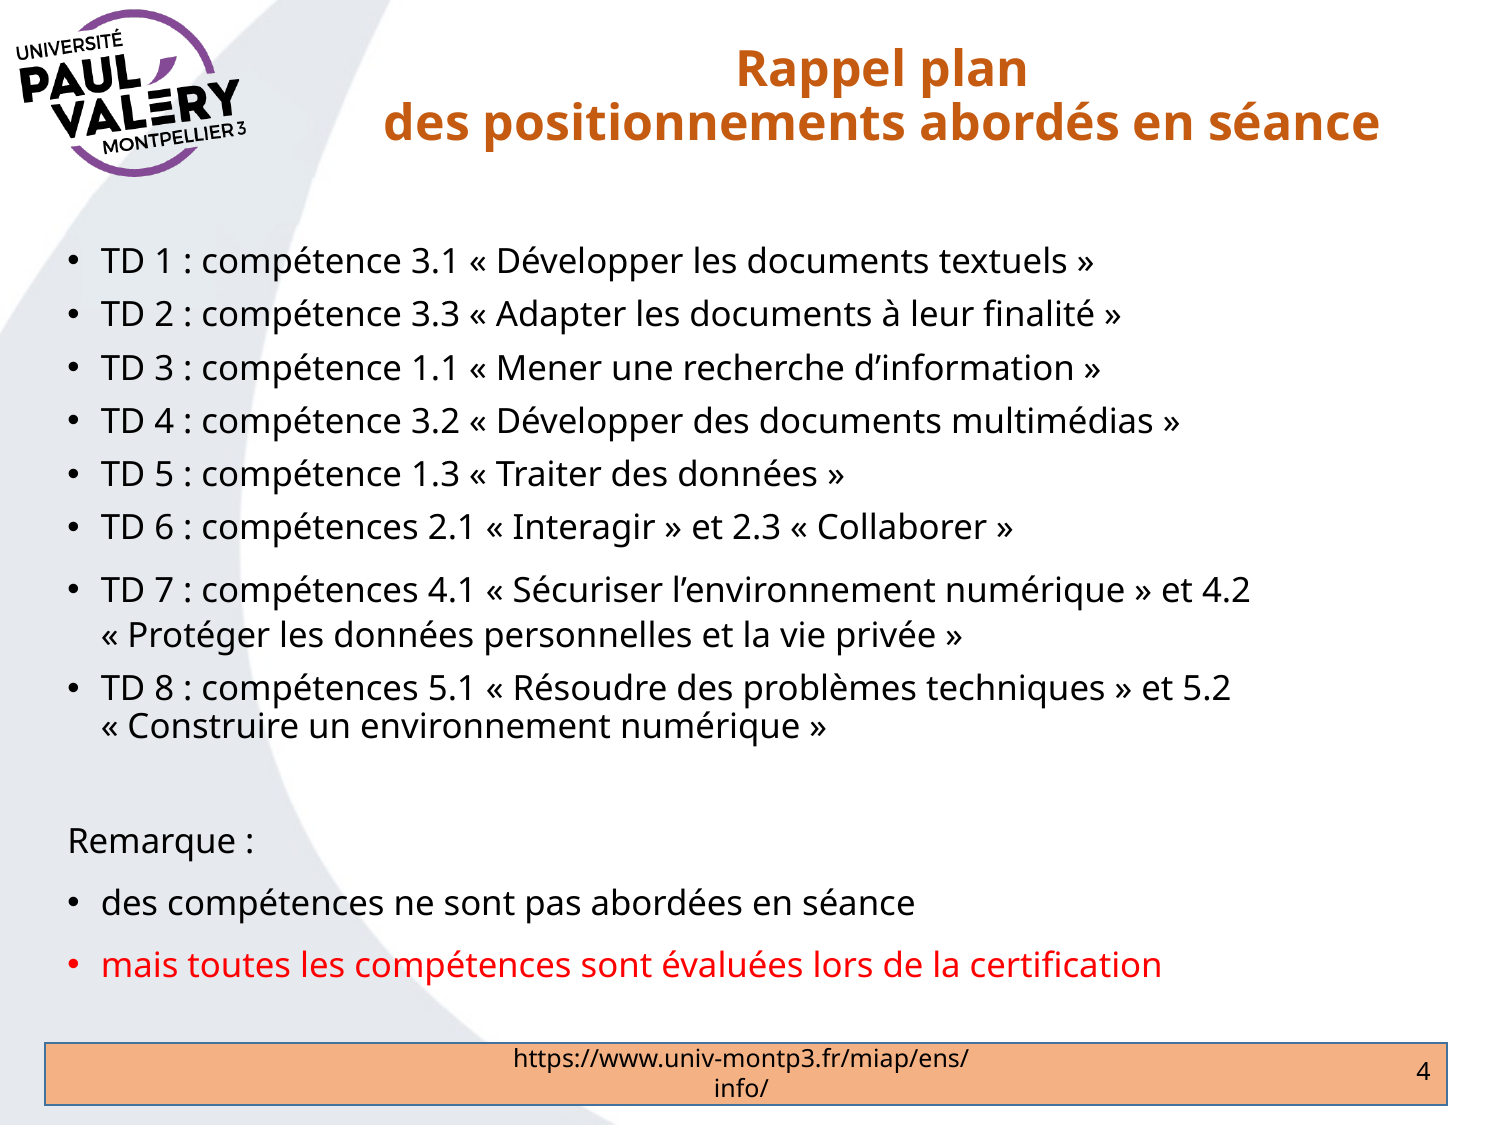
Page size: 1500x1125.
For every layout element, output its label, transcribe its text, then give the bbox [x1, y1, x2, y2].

list TD 1 : compétence 3.1 « Développer les documents textuels » TD 2 : compétence 3.3 « Adapter les documents à leur finalité » TD 3 : compétence 1.1 « Mener une recherche d’information » TD 4 : compétence 3.2 « Développer des documents multimédias » TD 5 : compétence 1.3 « Traiter des données » TD 6 : compétences 2.1 « Interagir » et 2.3 « Collaborer » TD 7 : compétences 4.1 « Sécuriser l’environnement numérique » et 4.2 « Protéger les données personnelles et la vie privée » TD 8 : compétences 5.1 « Résoudre des problèmes techniques » et 5.2 « Construire un environnement numérique » Remarque : des compétences ne sont pas abordées en séance mais toutes les compétences sont évaluées lors de la certification [52, 235, 1446, 1001]
slide_number 4 [1107, 1042, 1446, 1103]
footer https://www.univ-montp3.fr/miap/ens/info/ [480, 1042, 1004, 1103]
title Rappel plan des positionnements abordés en séance [319, 28, 1446, 168]
picture [0, 0, 1500, 1125]
